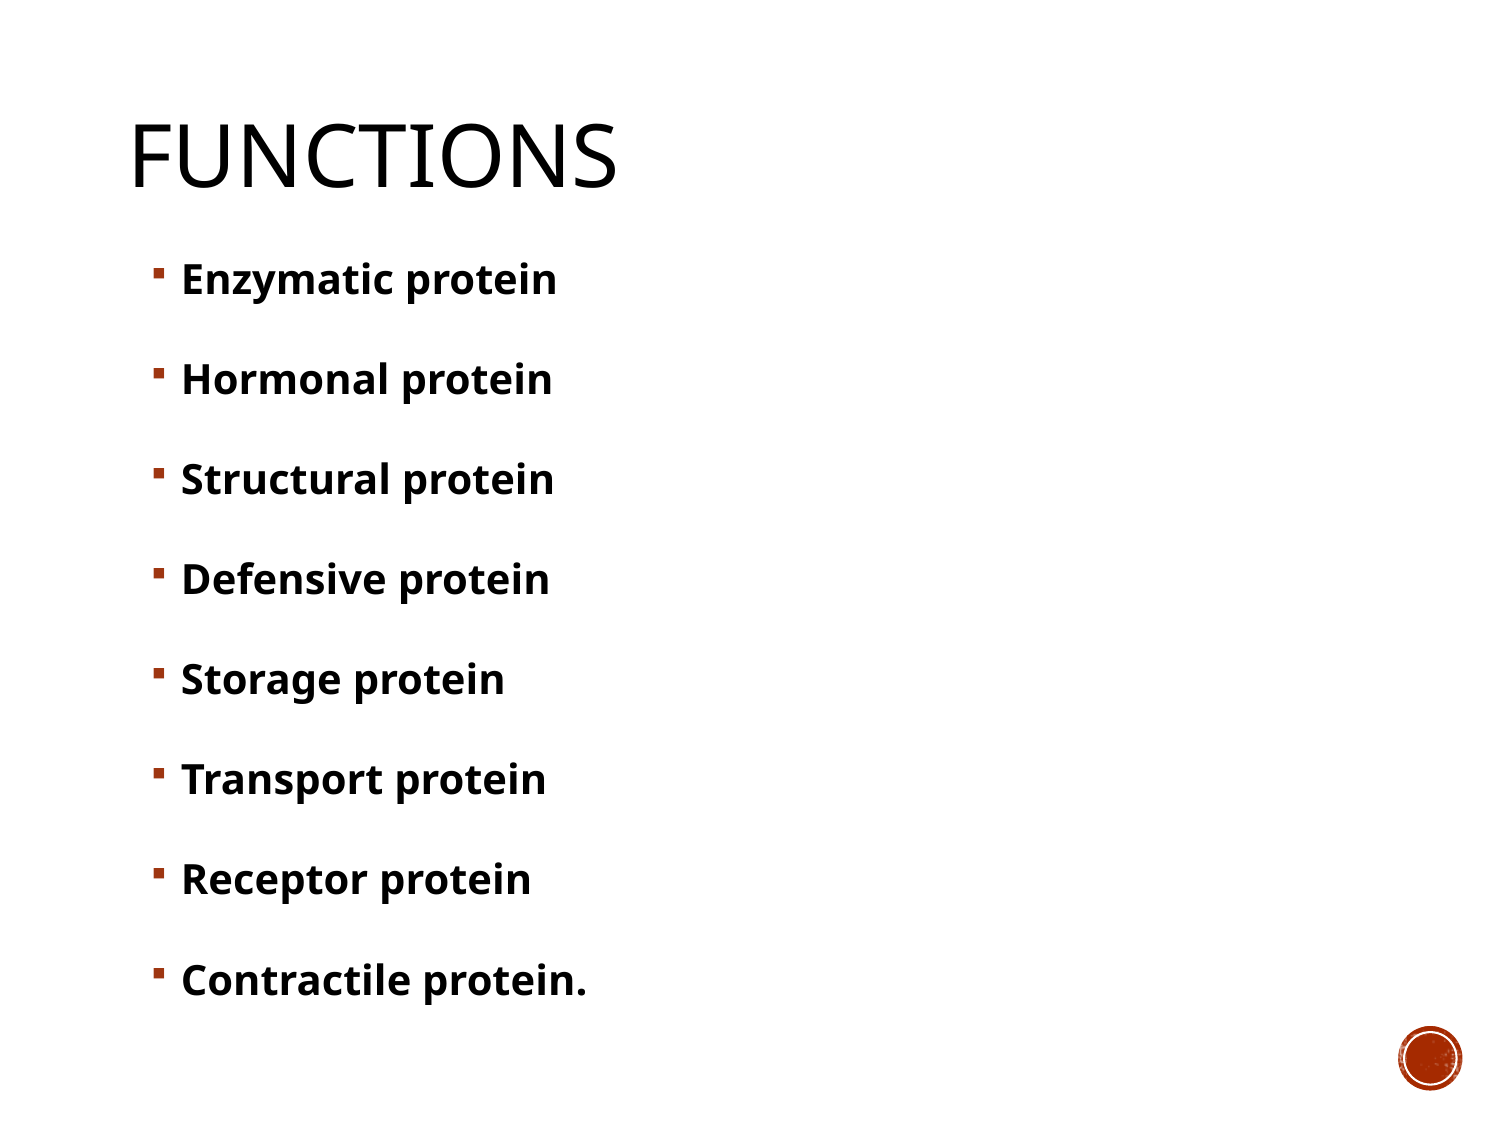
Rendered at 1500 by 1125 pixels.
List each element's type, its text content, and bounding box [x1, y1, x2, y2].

title Functions [112, 79, 1388, 344]
list Enzymatic protein Hormonal protein Structural protein Defensive protein Storage protein Transport protein Receptor protein Contractile protein. [135, 219, 1388, 1013]
